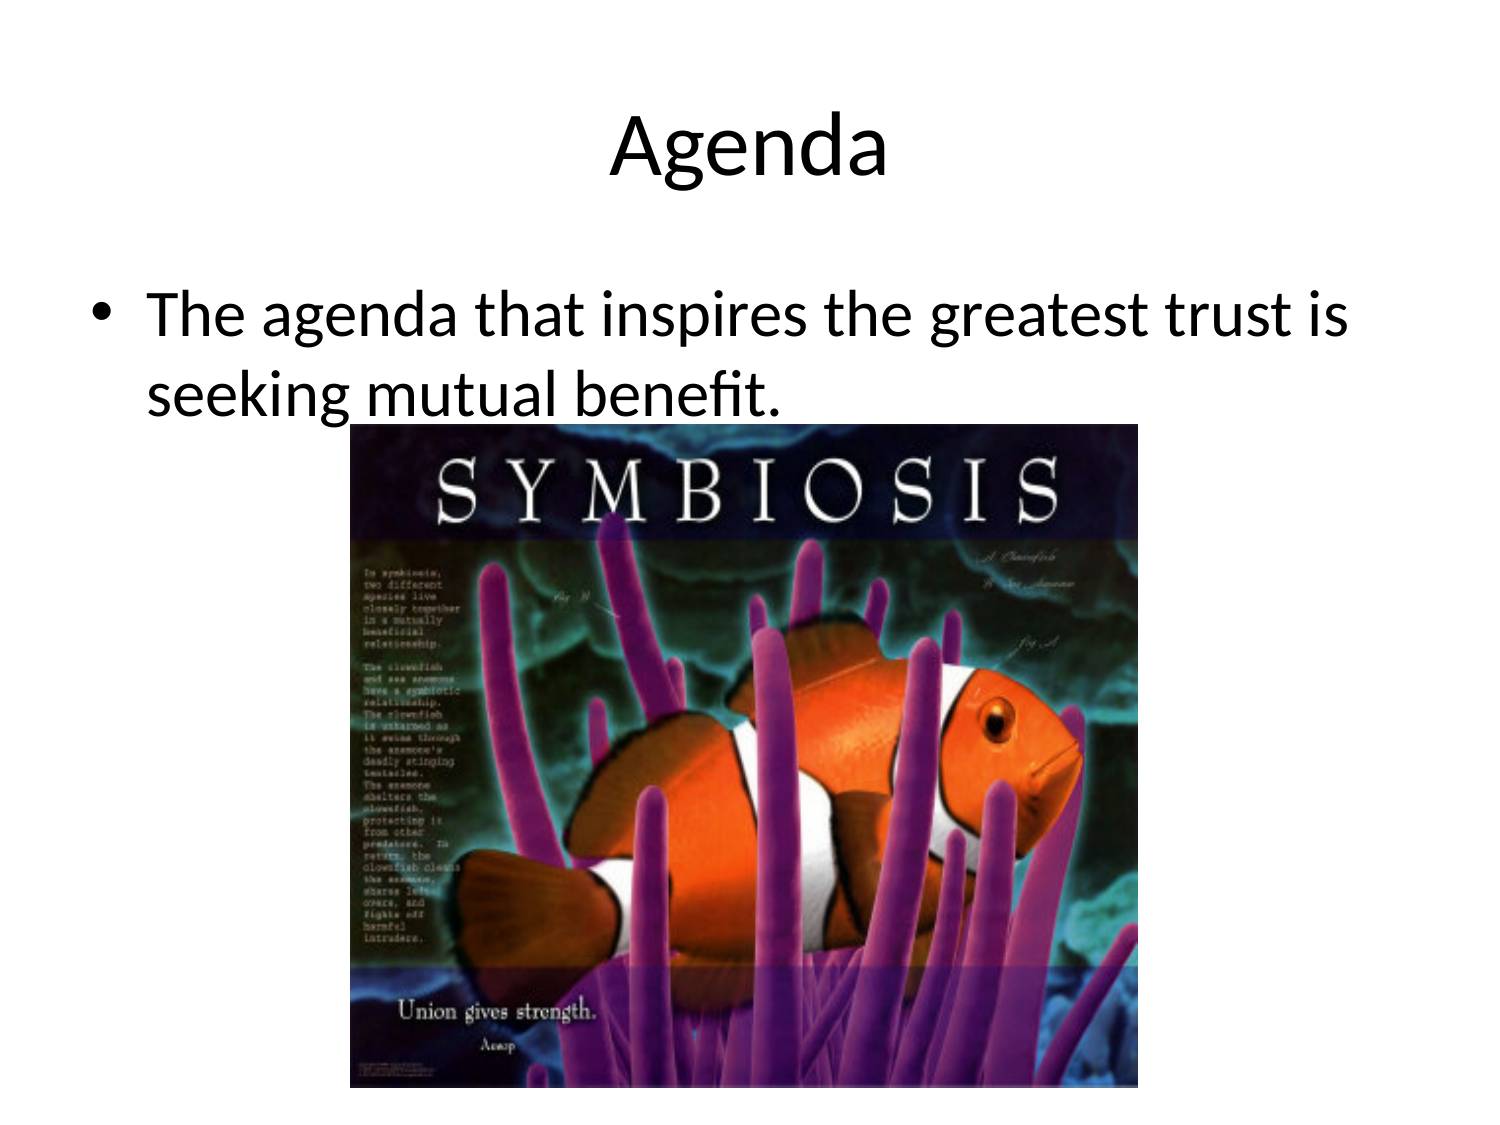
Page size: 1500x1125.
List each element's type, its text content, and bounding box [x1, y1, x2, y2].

list The agenda that inspires the greatest trust is seeking mutual benefit. [75, 262, 1425, 1005]
picture [349, 424, 1138, 1088]
title Agenda [75, 45, 1425, 233]
